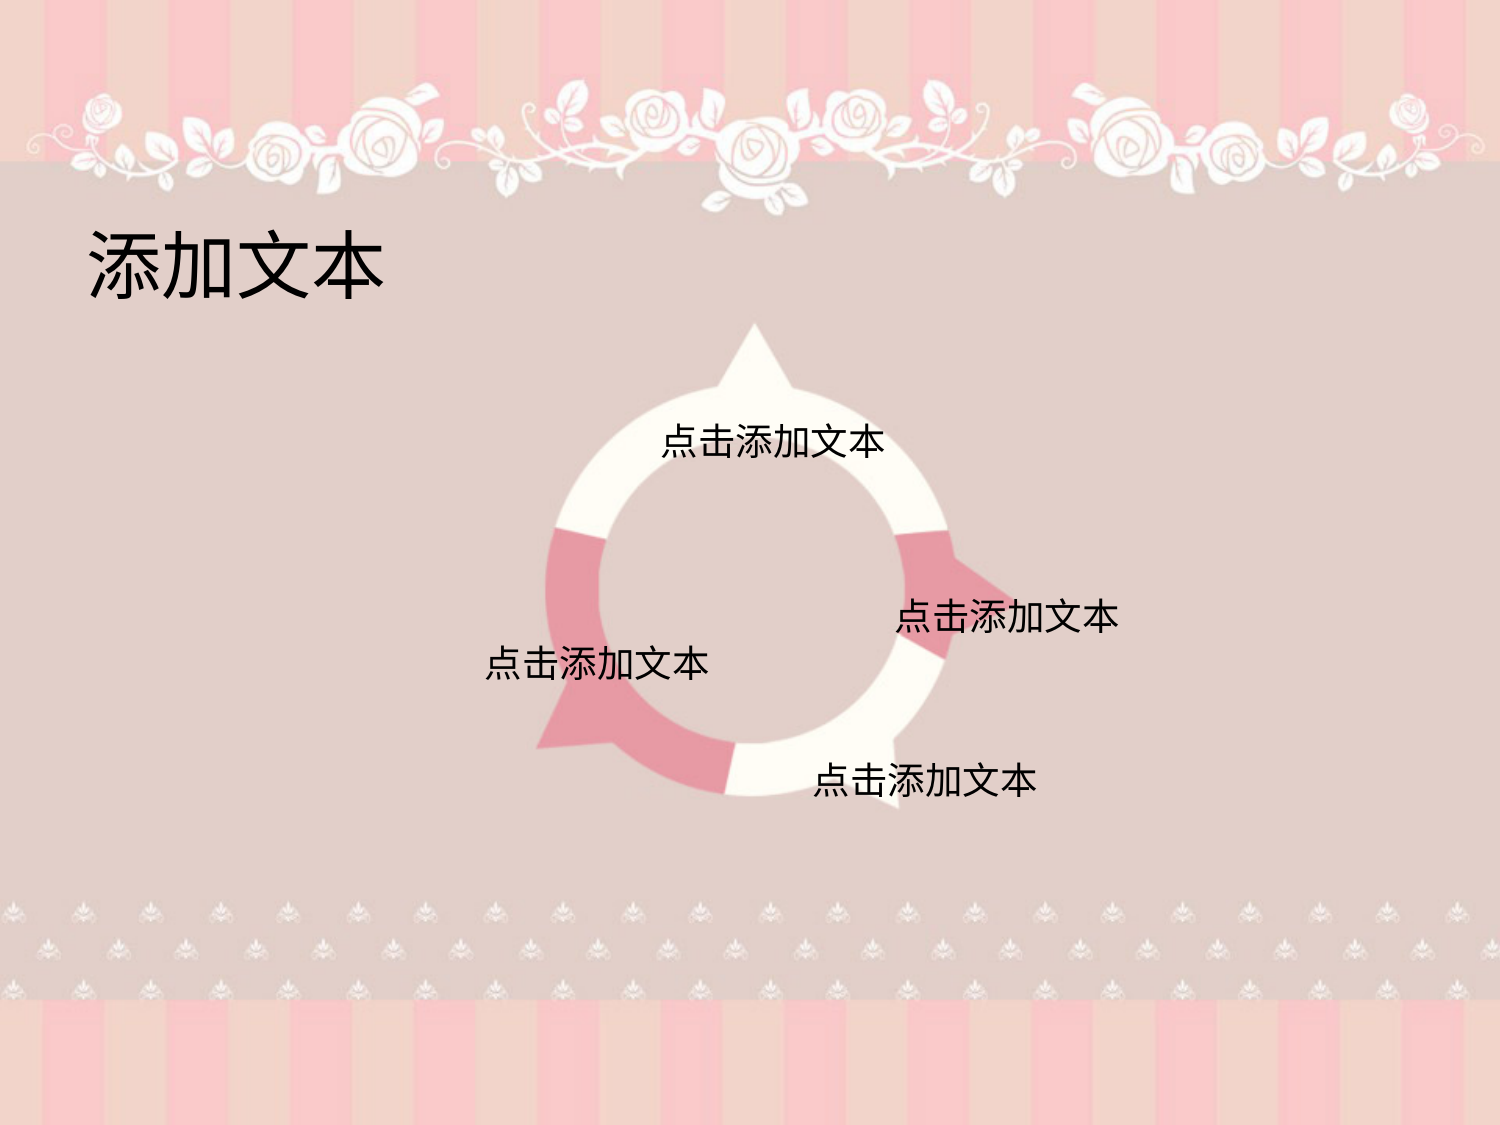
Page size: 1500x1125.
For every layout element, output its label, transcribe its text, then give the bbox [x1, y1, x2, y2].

text_box 添加文本 [72, 210, 402, 316]
text_box 点击添加文本 [470, 632, 725, 693]
picture [0, 0, 1500, 1125]
text_box 点击添加文本 [798, 749, 1053, 810]
text_box 点击添加文本 [645, 410, 901, 470]
text_box 点击添加文本 [880, 585, 1135, 646]
